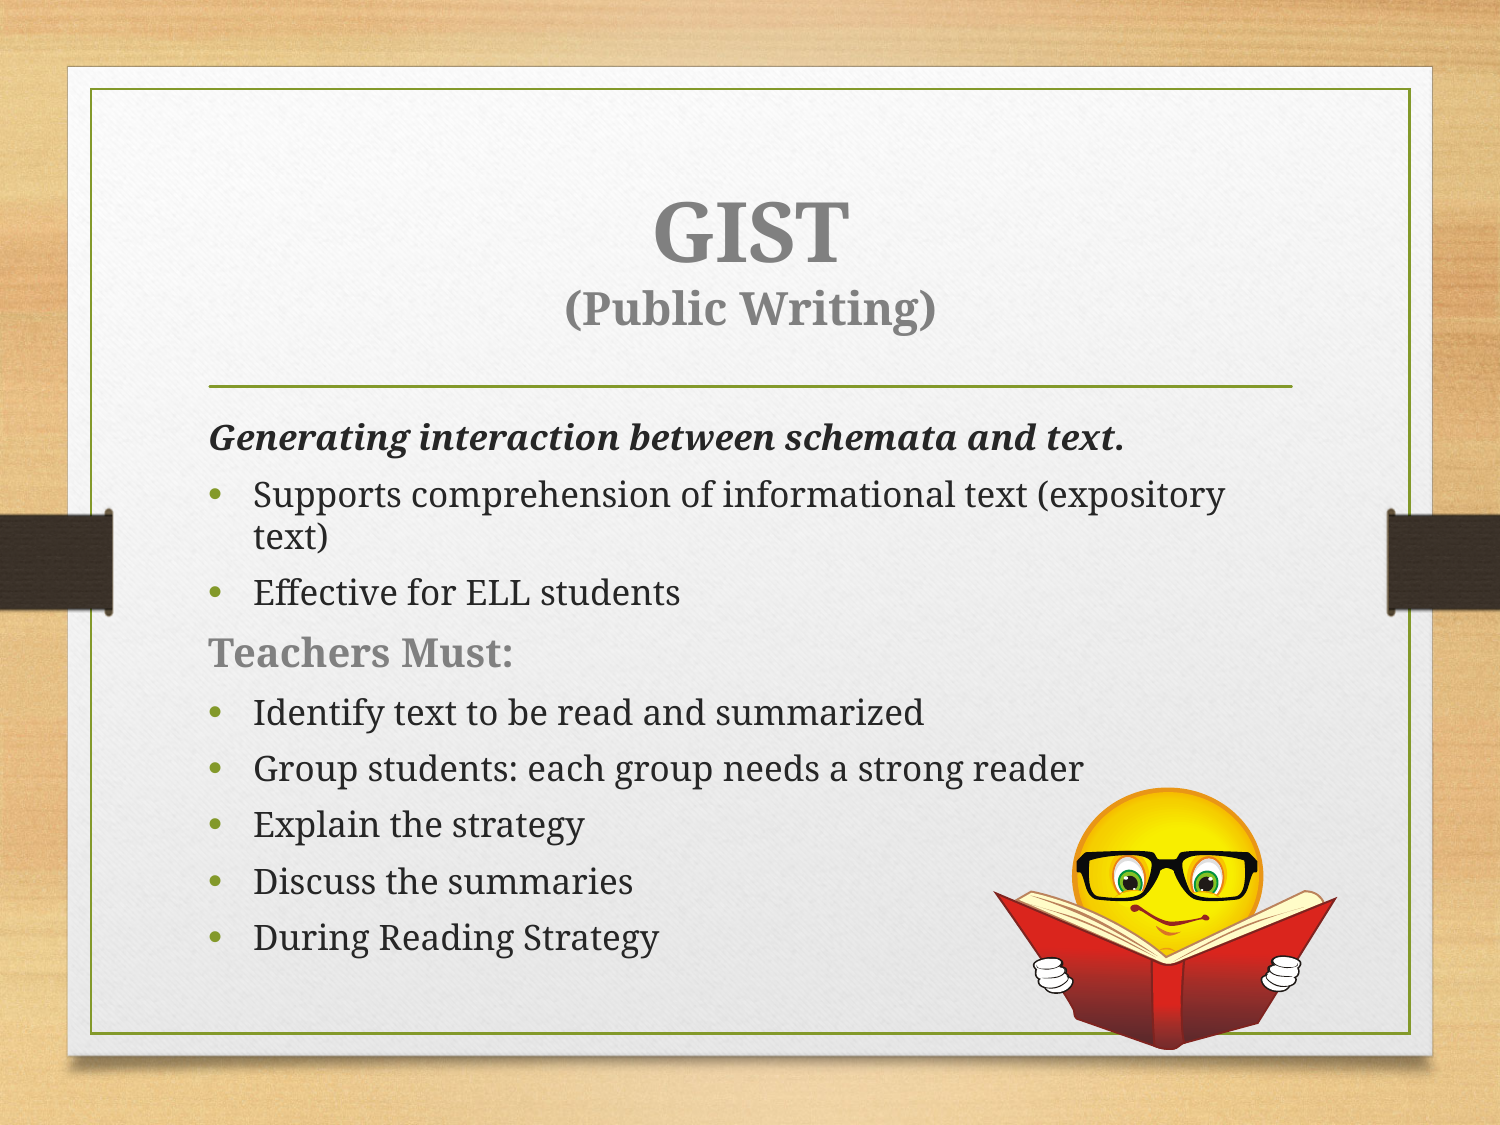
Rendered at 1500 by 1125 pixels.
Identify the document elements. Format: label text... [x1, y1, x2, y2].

list Generating interaction between schemata and text. Supports comprehension of informational text (expository text) Effective for ELL students Teachers Must: Identify text to be read and summarized Group students: each group needs a strong reader Explain the strategy Discuss the summaries During Reading Strategy [193, 408, 1309, 974]
title GIST (Public Writing) [193, 150, 1309, 365]
picture [0, 0, 1500, 1125]
